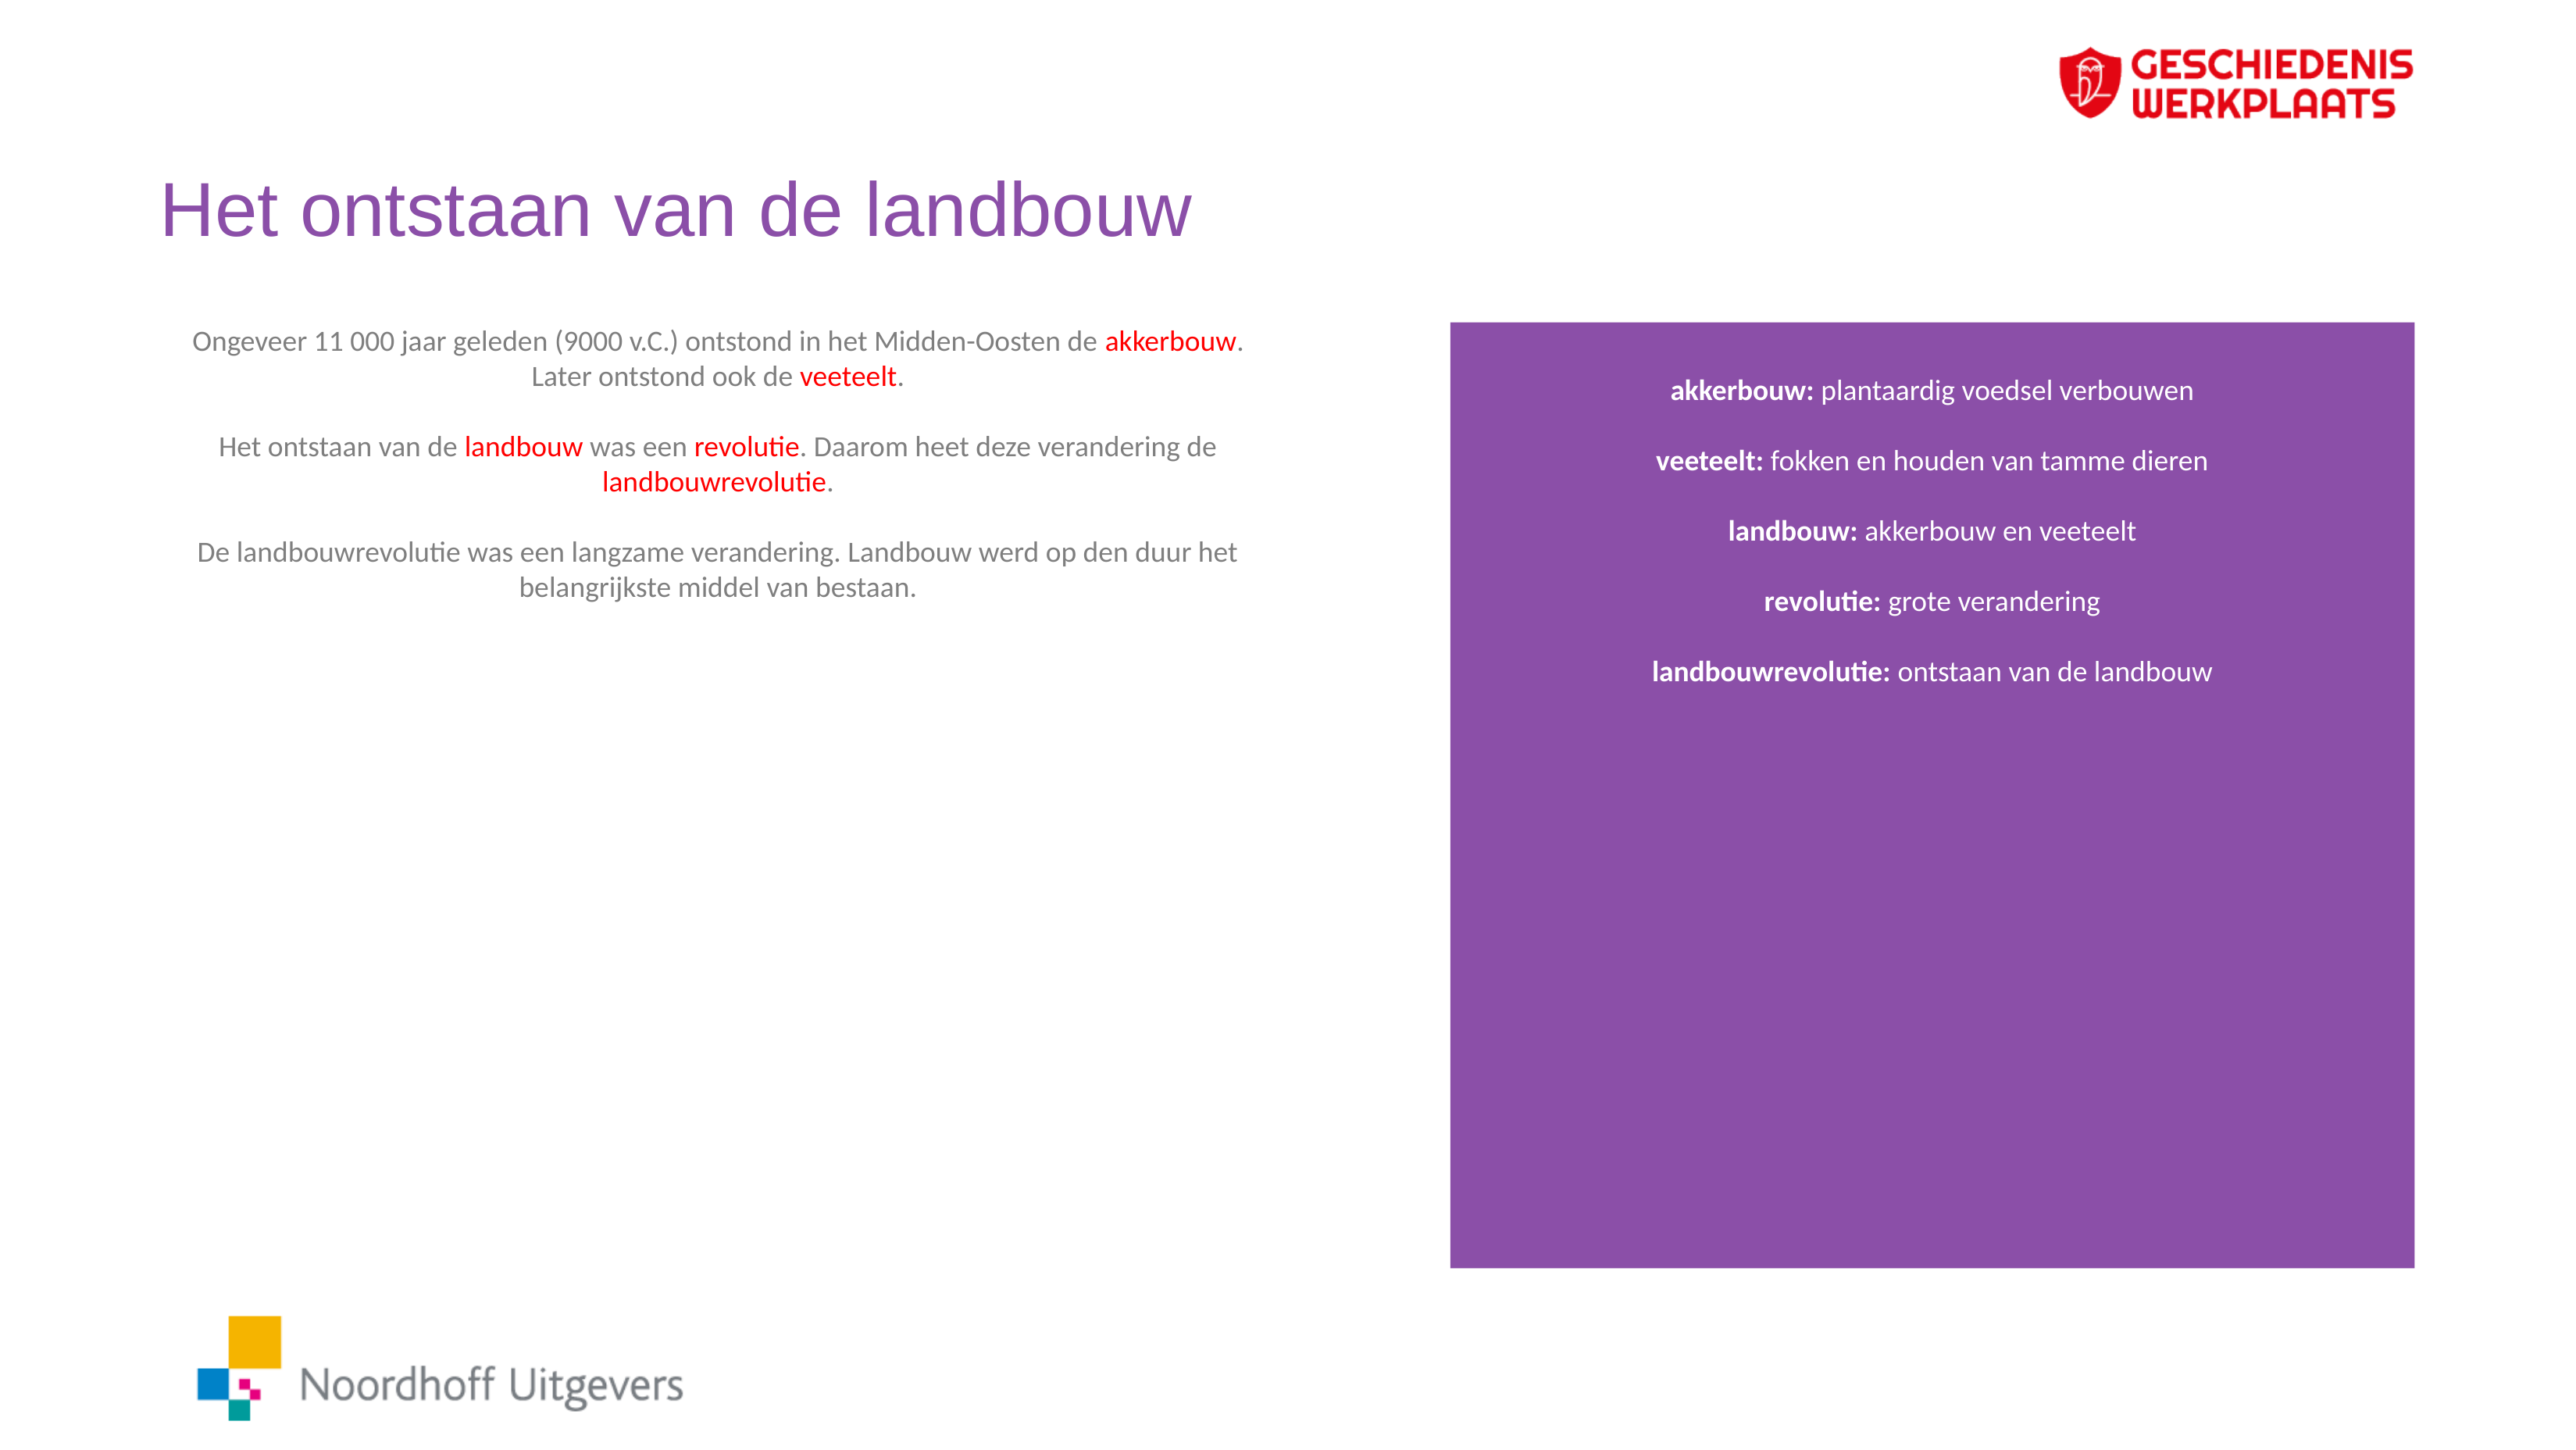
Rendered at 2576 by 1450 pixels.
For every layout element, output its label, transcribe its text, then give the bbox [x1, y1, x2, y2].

title Het ontstaan van de landbouw [159, 159, 2416, 266]
picture [159, 1288, 802, 1449]
picture [1610, 0, 2576, 161]
list akkerbouw: plantaardig voedsel verbouwen veeteelt: fokken en houden van tamme dieren landbouw: akkerbouw en veeteelt revolutie: grote verandering landbouwrevolutie: ontstaan van de landbouw [1450, 322, 2415, 1269]
list Ongeveer 11 000 jaar geleden (9000 v.C.) ontstond in het Midden-Oosten de akkerbouw. Later ontstond ook de veeteelt. Het ontstaan van de landbouw was een revolutie. Daarom heet deze verandering de landbouwrevolutie. De landbouwrevolutie was een langzame verandering. Landbouw werd op den duur het belangrijkste middel van bestaan. [159, 322, 1291, 1288]
